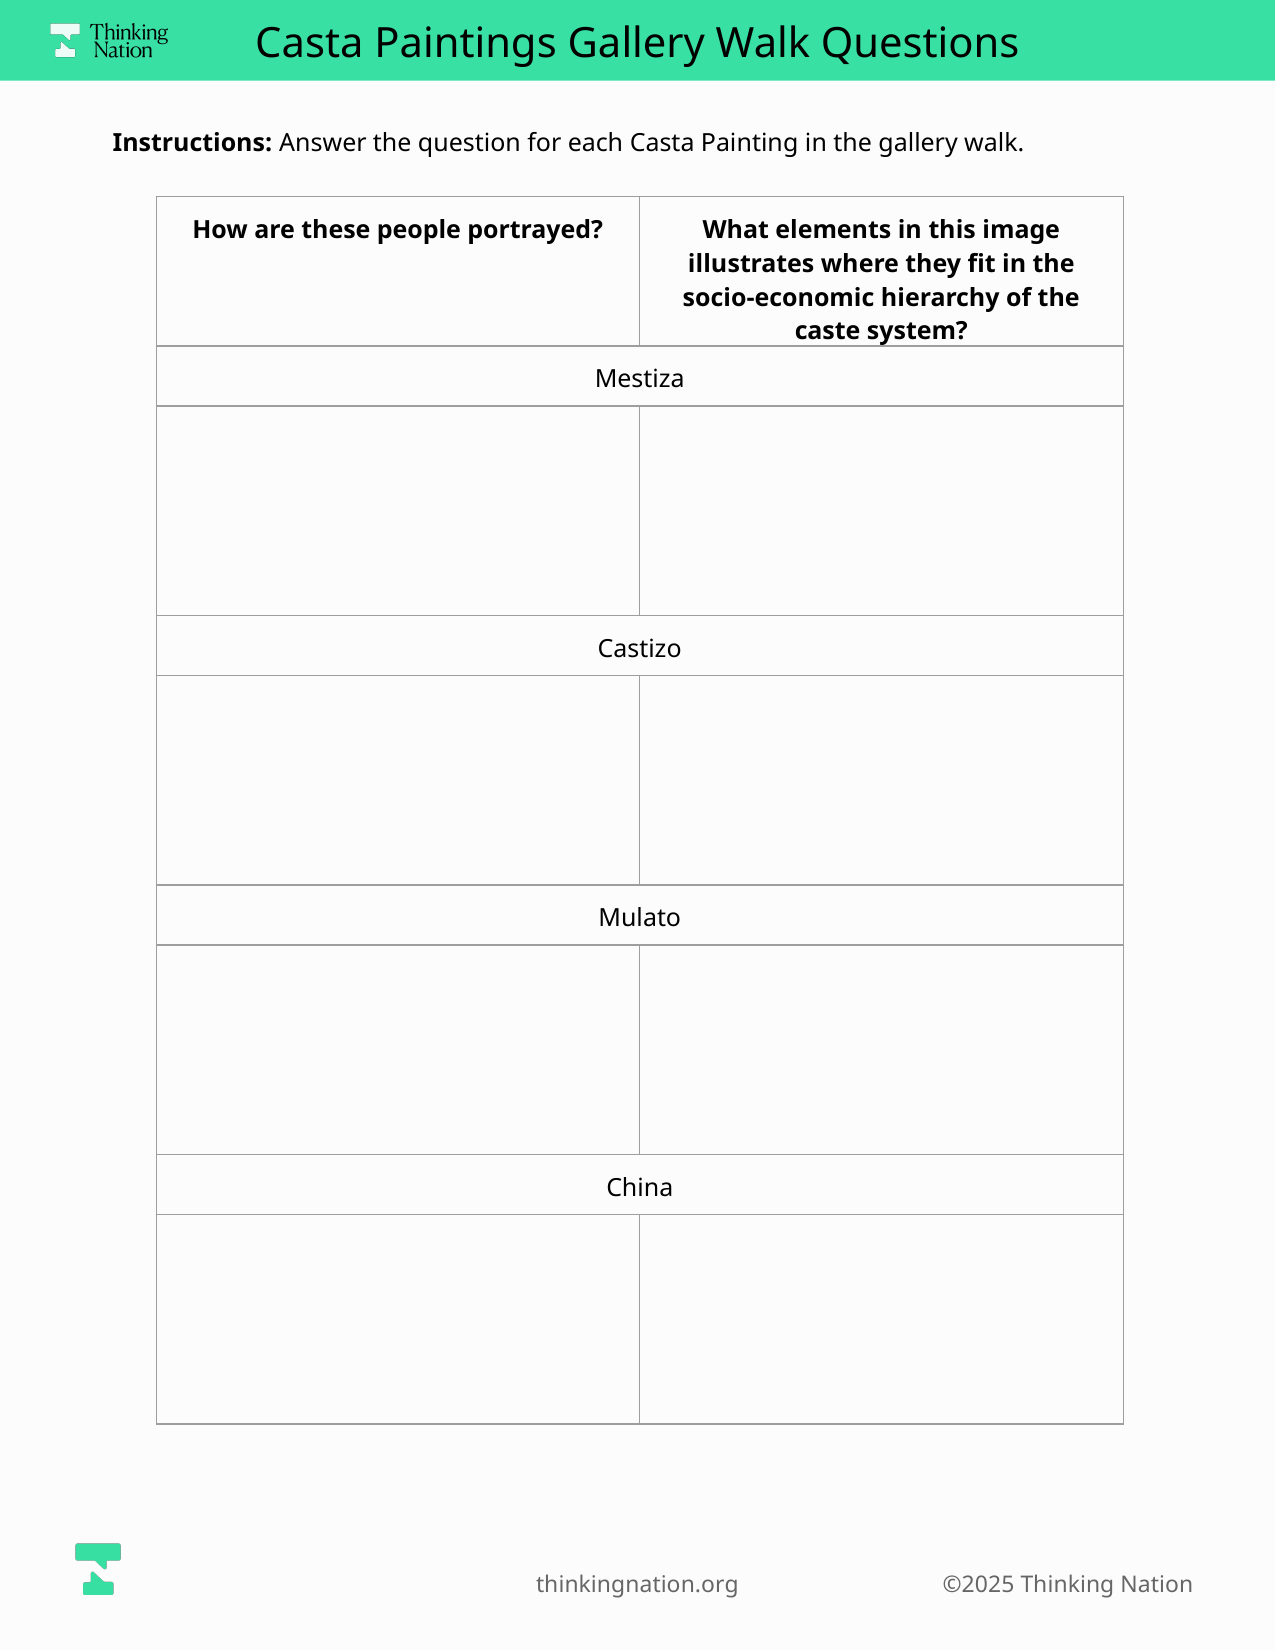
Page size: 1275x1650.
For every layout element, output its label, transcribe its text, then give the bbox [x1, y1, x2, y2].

table_cell [157, 946, 639, 1154]
table_cell Mulato [157, 886, 1123, 944]
text_box Instructions: Answer the question for each Casta Painting in the gallery walk. [97, 107, 1178, 413]
table_cell Mestiza [157, 347, 1123, 405]
table_cell China [157, 1155, 1123, 1214]
table_cell [157, 1215, 639, 1423]
text_box thinkingnation.org [486, 1553, 789, 1605]
picture [36, 12, 172, 69]
table_cell [157, 676, 639, 884]
table_cell [640, 676, 1123, 884]
table_cell [640, 407, 1123, 615]
table_cell Castizo [157, 616, 1123, 675]
table_header How are these people portrayed? [157, 197, 639, 345]
table_cell [640, 1215, 1123, 1423]
text_box Casta Paintings Gallery Walk Questions [0, 0, 1275, 81]
picture [62, 1533, 134, 1605]
table_cell [157, 407, 639, 615]
text_box ©2025 Thinking Nation [907, 1553, 1210, 1605]
table_cell [640, 946, 1123, 1154]
table_header What elements in this image illustrates where they fit in the socio-economic hierarchy of the caste system? [640, 197, 1123, 345]
